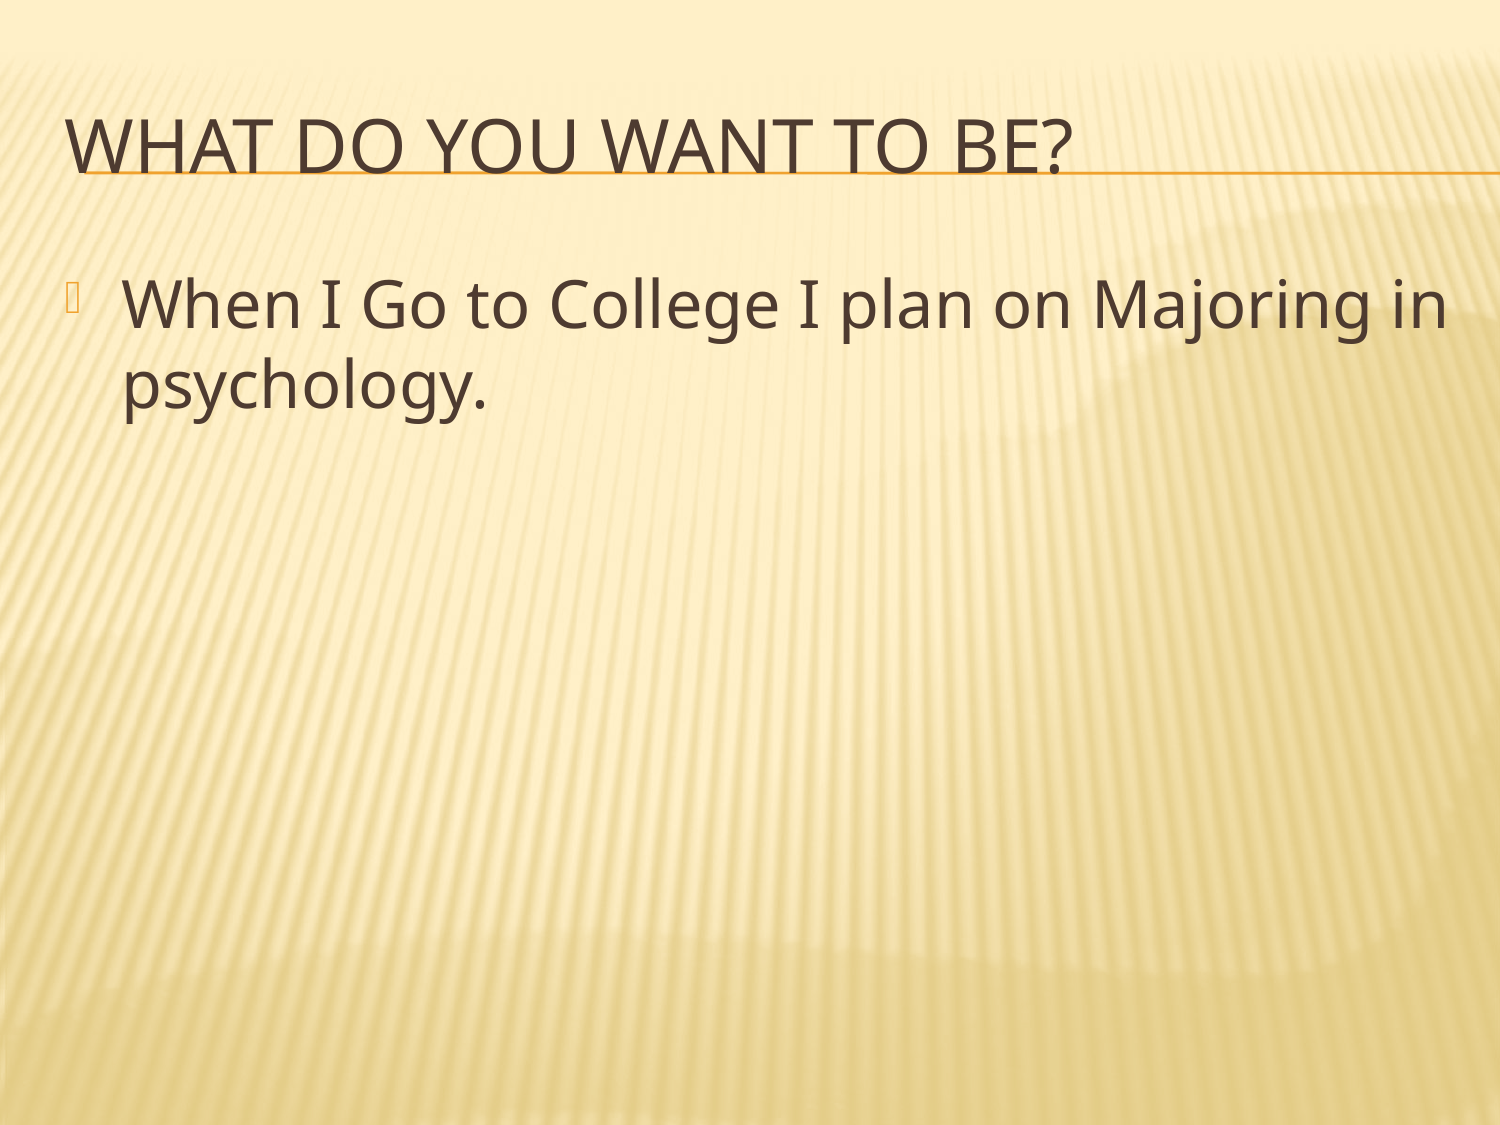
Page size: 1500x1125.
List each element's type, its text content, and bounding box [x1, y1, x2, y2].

title What Do You Want To be? [50, 75, 1475, 213]
list When I Go to College I plan on Majoring in psychology. [50, 254, 1475, 998]
